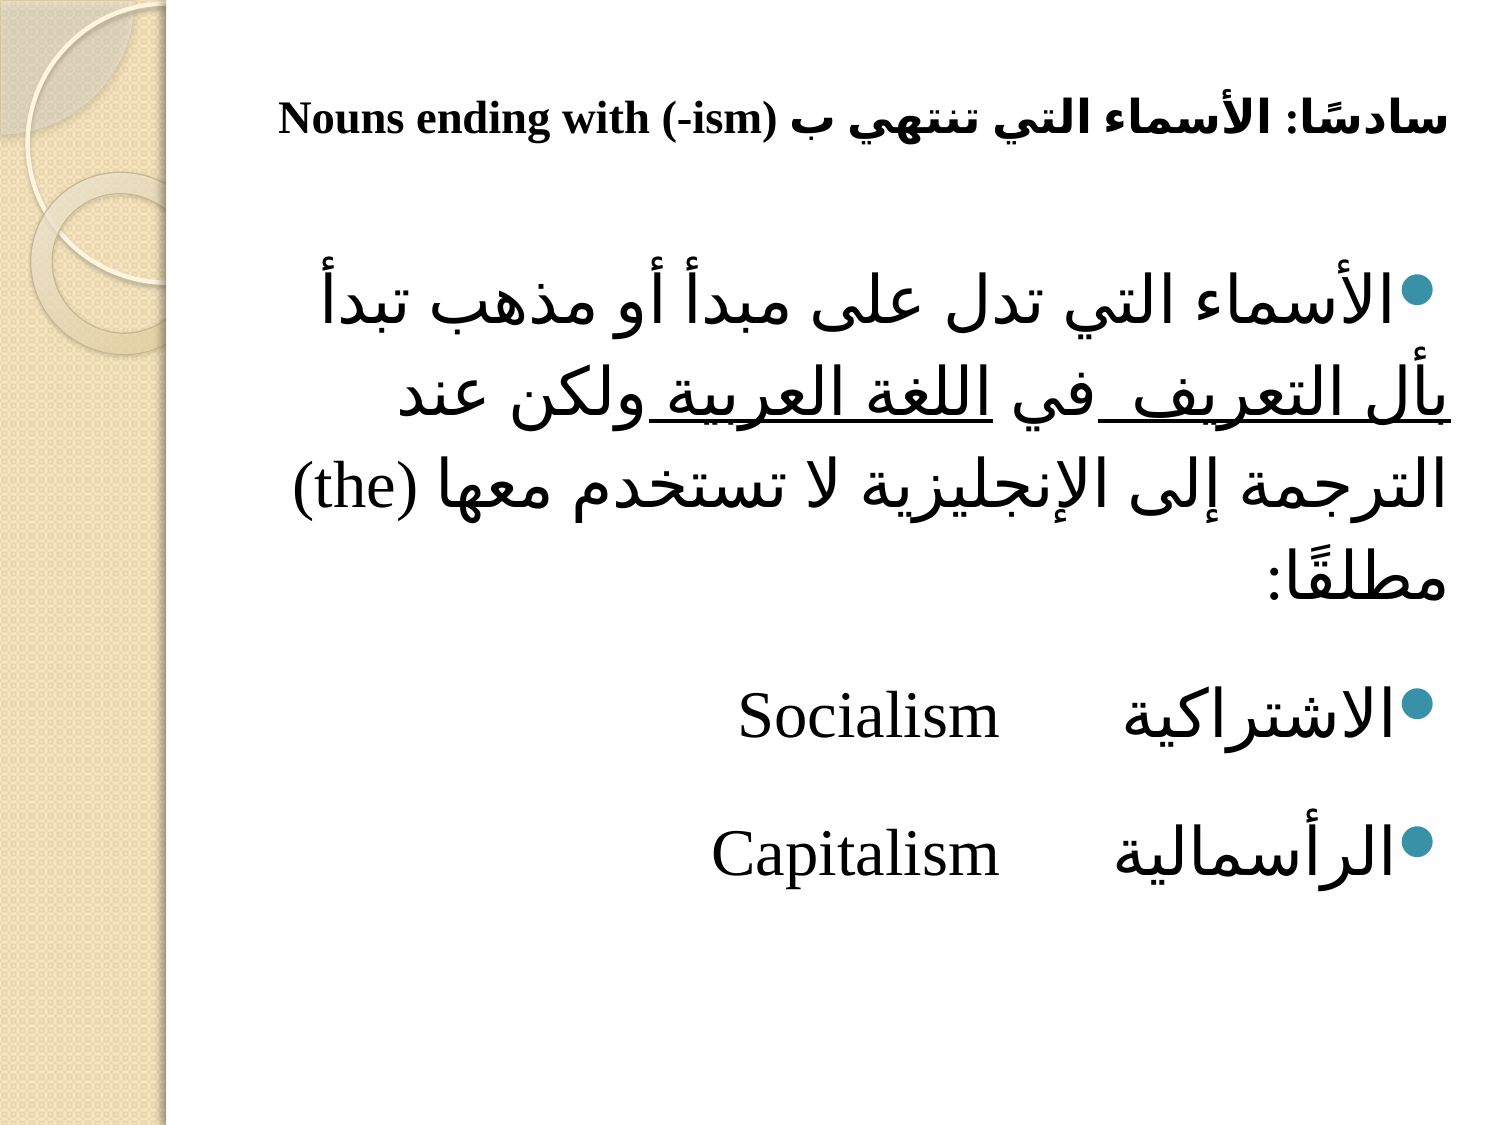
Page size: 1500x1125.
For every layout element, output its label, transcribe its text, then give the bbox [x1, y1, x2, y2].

list الأسماء التي تدل على مبدأ أو مذهب تبدأ بأل التعريف في اللغة العربية ولكن عند الترجمة إلى الإنجليزية لا تستخدم معها (the) مطلقًا: الاشتراكية Socialism الرأسمالية Capitalism [235, 237, 1466, 1025]
title سادسًا: الأسماء التي تنتهي ب Nouns ending with (-ism) [235, 45, 1466, 233]
